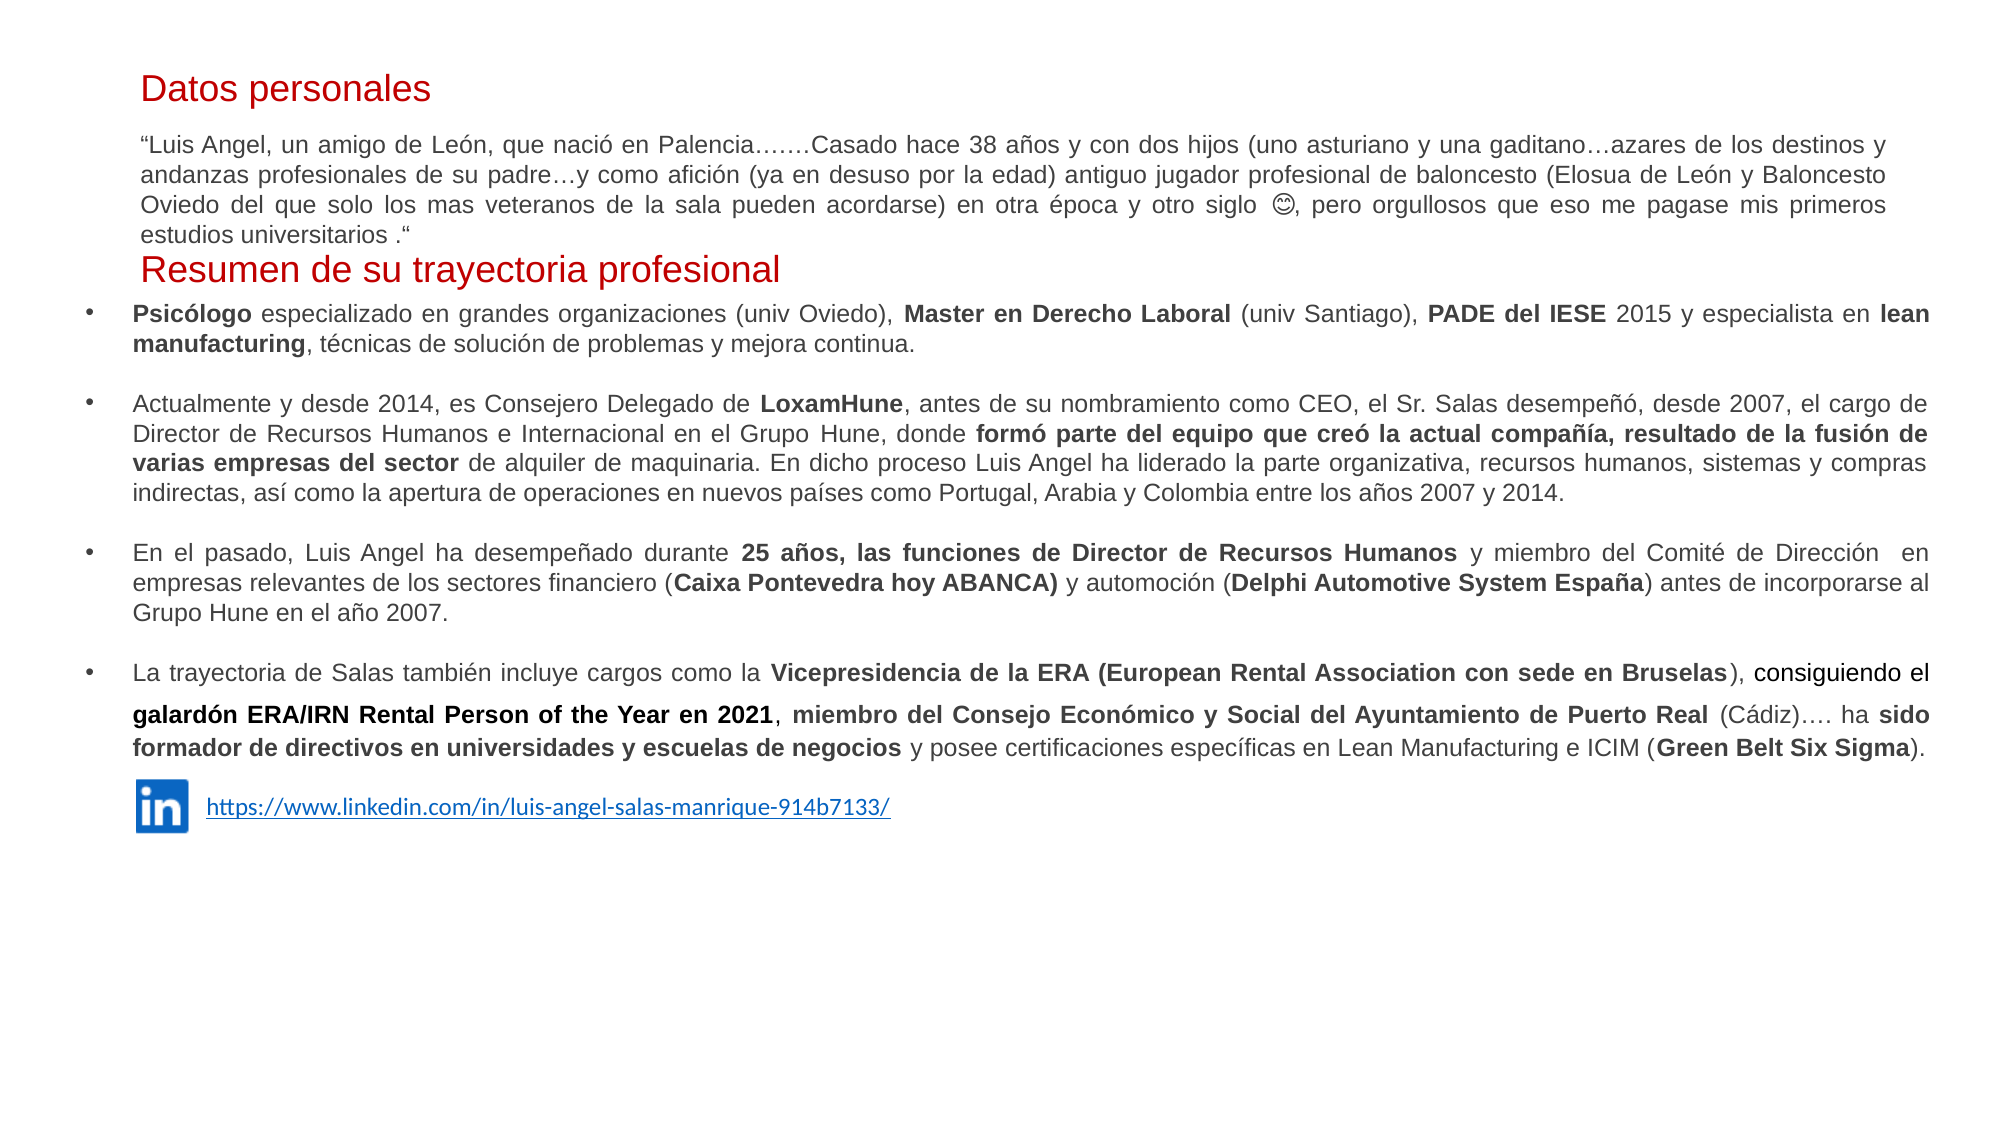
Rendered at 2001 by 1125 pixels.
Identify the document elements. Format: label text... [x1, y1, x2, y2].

text_box https://www.linkedin.com/in/luis-angel-salas-manrique-914b7133/ [192, 783, 938, 829]
picture [136, 778, 192, 835]
text_box Resumen de su trayectoria profesional [125, 237, 1221, 297]
text_box Psicólogo especializado en grandes organizaciones (univ Oviedo), Master en Derecho Laboral (univ Santiago), PADE del IESE 2015 y especialista en lean manufacturing, técnicas de solución de problemas y mejora continua. Actualmente y desde 2014, es Consejero Delegado de LoxamHune, antes de su nombramiento como CEO, el Sr. Salas desempeñó, desde 2007, el cargo de Director de Recursos Humanos e Internacional en el Grupo Hune, donde formó parte del equipo que creó la actual compañía, resultado de la fusión de varias empresas del sector de alquiler de maquinaria. En dicho proceso Luis Angel ha liderado la parte organizativa, recursos humanos, sistemas y compras indirectas, así como la apertura de operaciones en nuevos países como Portugal, Arabia y Colombia entre los años 2007 y 2014. En el pasado, Luis Angel ha desempeñado durante 25 años, las funciones de Director de Recursos Humanos y miembro del Comité de Dirección en empresas relevantes de los sectores financiero (Caixa Pontevedra hoy ABANCA) y automoción (Delphi Automotive System España) antes de incorporarse al Grupo Hune en el año 2007. La trayectoria de Salas también incluye cargos como la Vicepresidencia de la ERA (European Rental Association con sede en Bruselas), consiguiendo el galardón ERA/IRN Rental Person of the Year en 2021, miembro del Consejo Económico y Social del Ayuntamiento de Puerto Real (Cádiz)…. ha sido formador de directivos en universidades y escuelas de negocios y posee certificaciones específicas en Lean Manufacturing e ICIM (Green Belt Six Sigma). [70, 289, 1945, 829]
text_box Datos personales [125, 56, 1175, 117]
text_box “Luis Angel, un amigo de León, que nació en Palencia….…Casado hace 38 años y con dos hijos (uno asturiano y una gaditano…azares de los destinos y andanzas profesionales de su padre…y como afición (ya en desuso por la edad) antiguo jugador profesional de baloncesto (Elosua de León y Baloncesto Oviedo del que solo los mas veteranos de la sala pueden acordarse) en otra época y otro siglo 😊, pero orgullosos que eso me pagase mis primeros estudios universitarios .“ [125, 121, 1906, 257]
